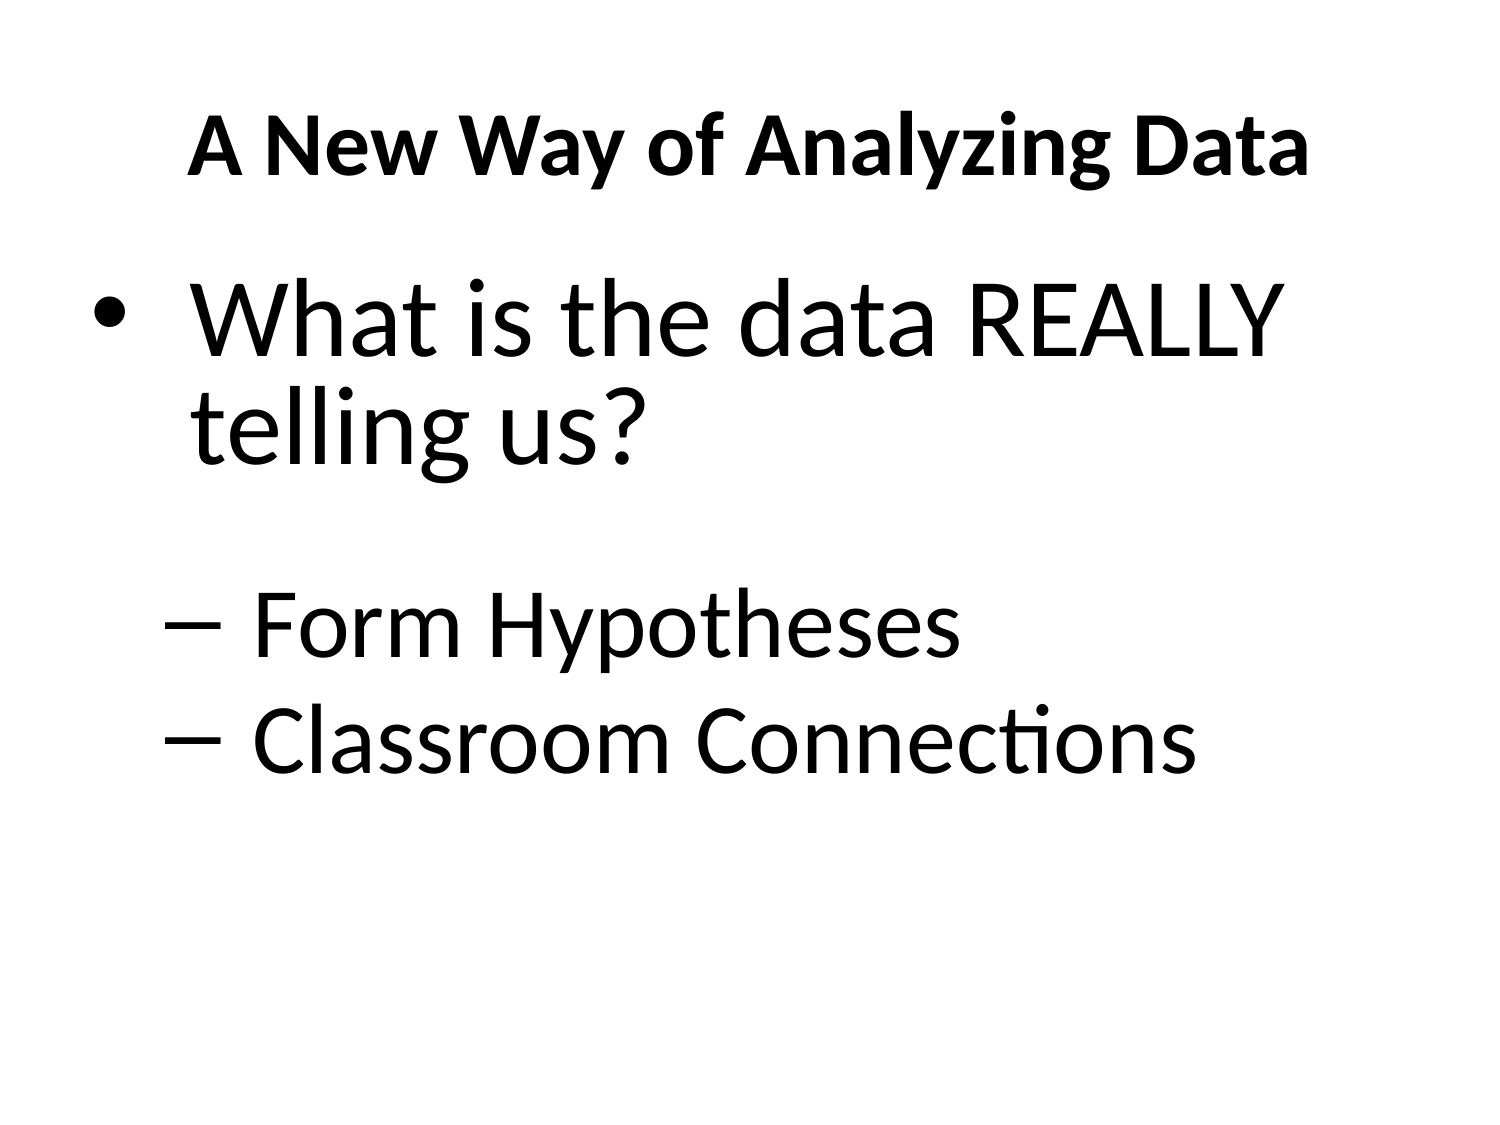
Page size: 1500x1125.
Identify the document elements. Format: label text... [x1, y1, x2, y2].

list What is the data REALLY telling us? Form Hypotheses Classroom Connections [75, 262, 1425, 1005]
title A New Way of Analyzing Data [75, 45, 1425, 233]
